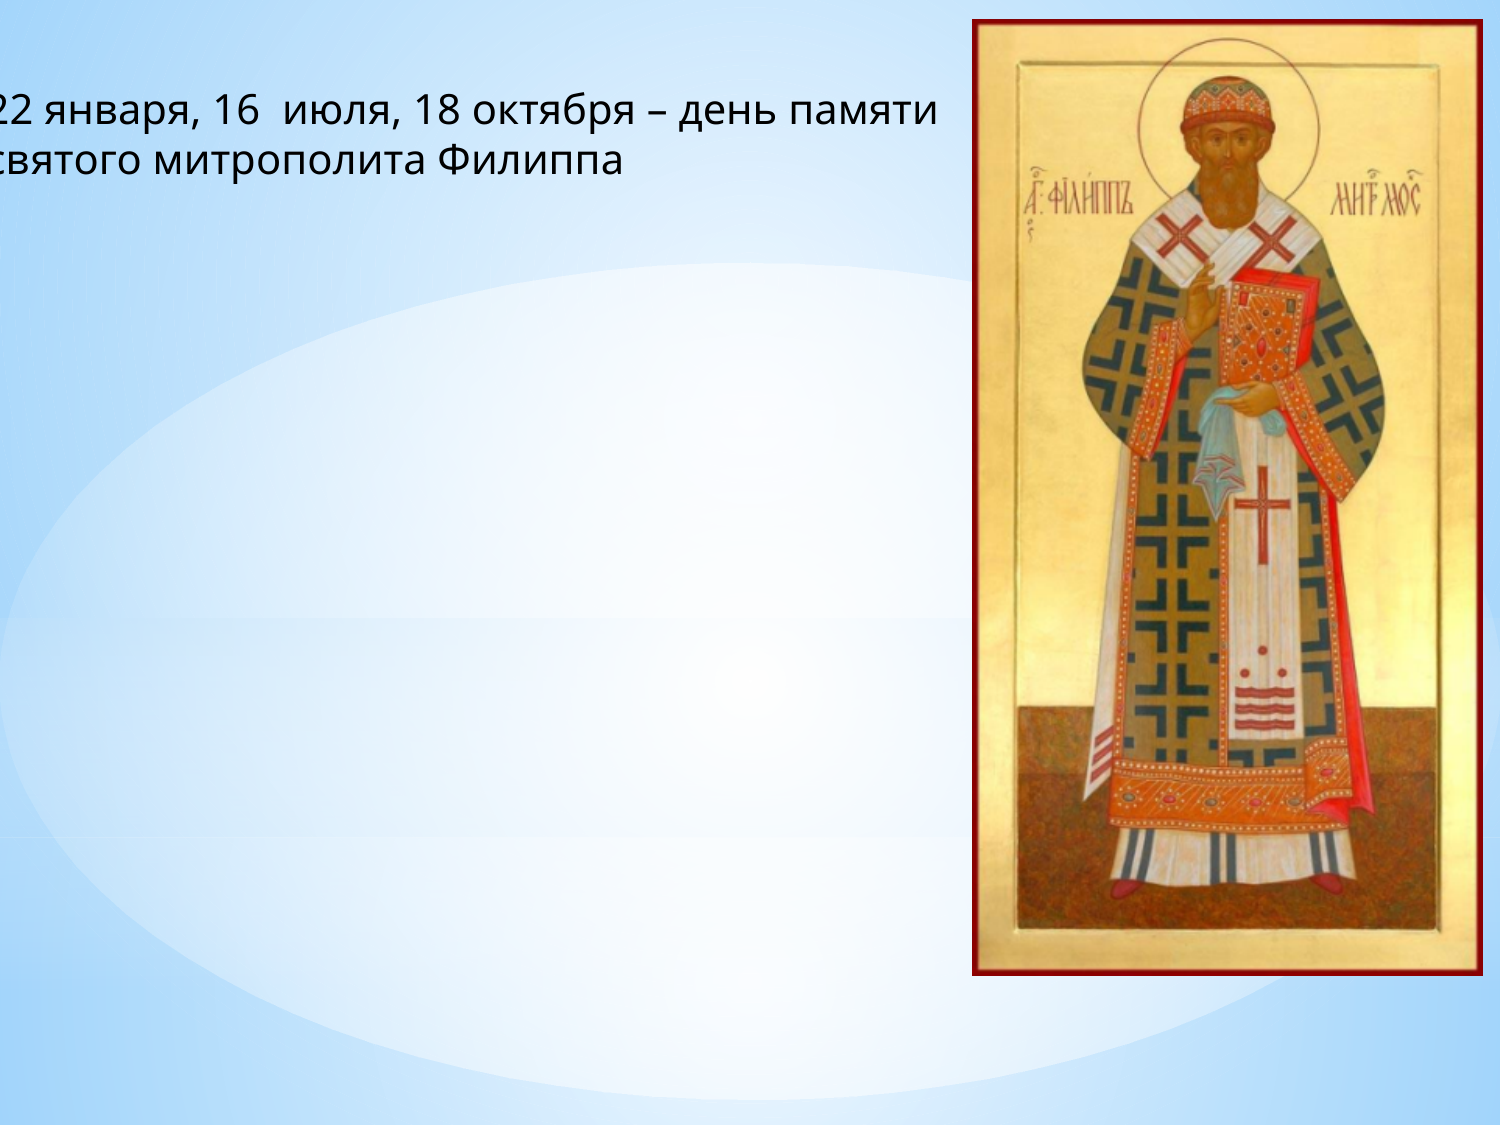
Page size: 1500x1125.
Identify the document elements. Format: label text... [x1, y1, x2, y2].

text_box 22 января, 16 июля, 18 октября – день памяти святого митрополита Филиппа [0, 75, 965, 191]
picture [972, 18, 1484, 977]
